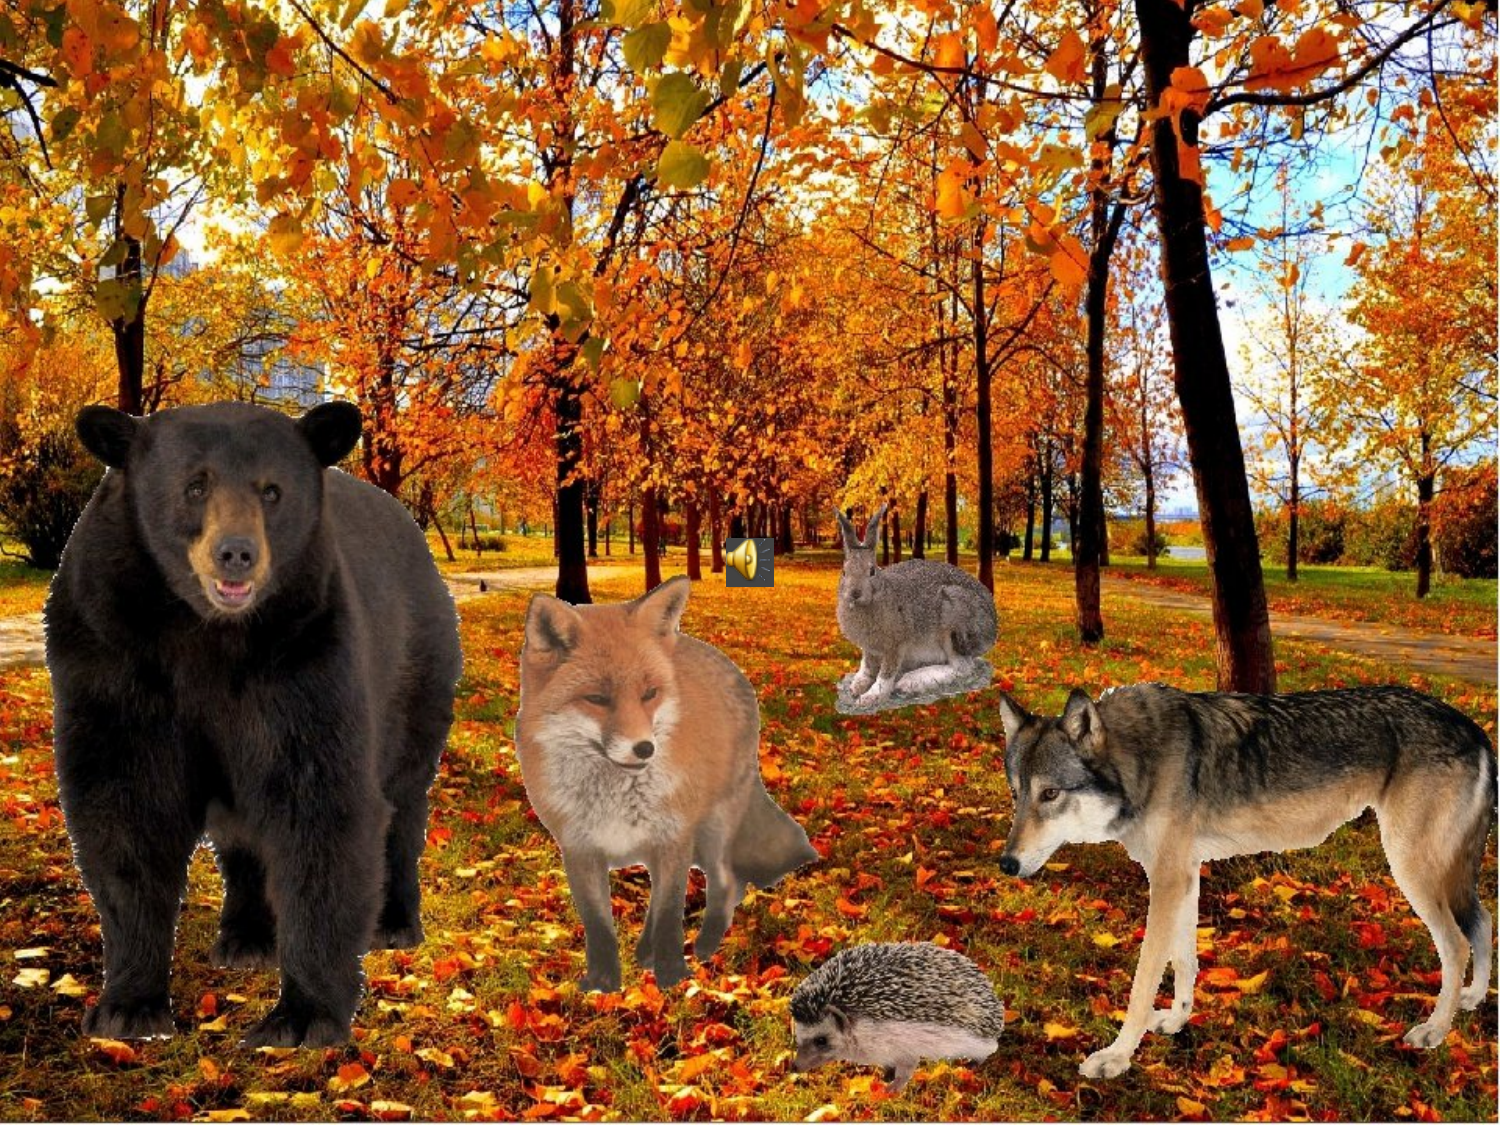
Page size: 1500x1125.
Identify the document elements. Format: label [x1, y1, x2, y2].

picture [724, 537, 776, 588]
list [0, 0, 1500, 1125]
